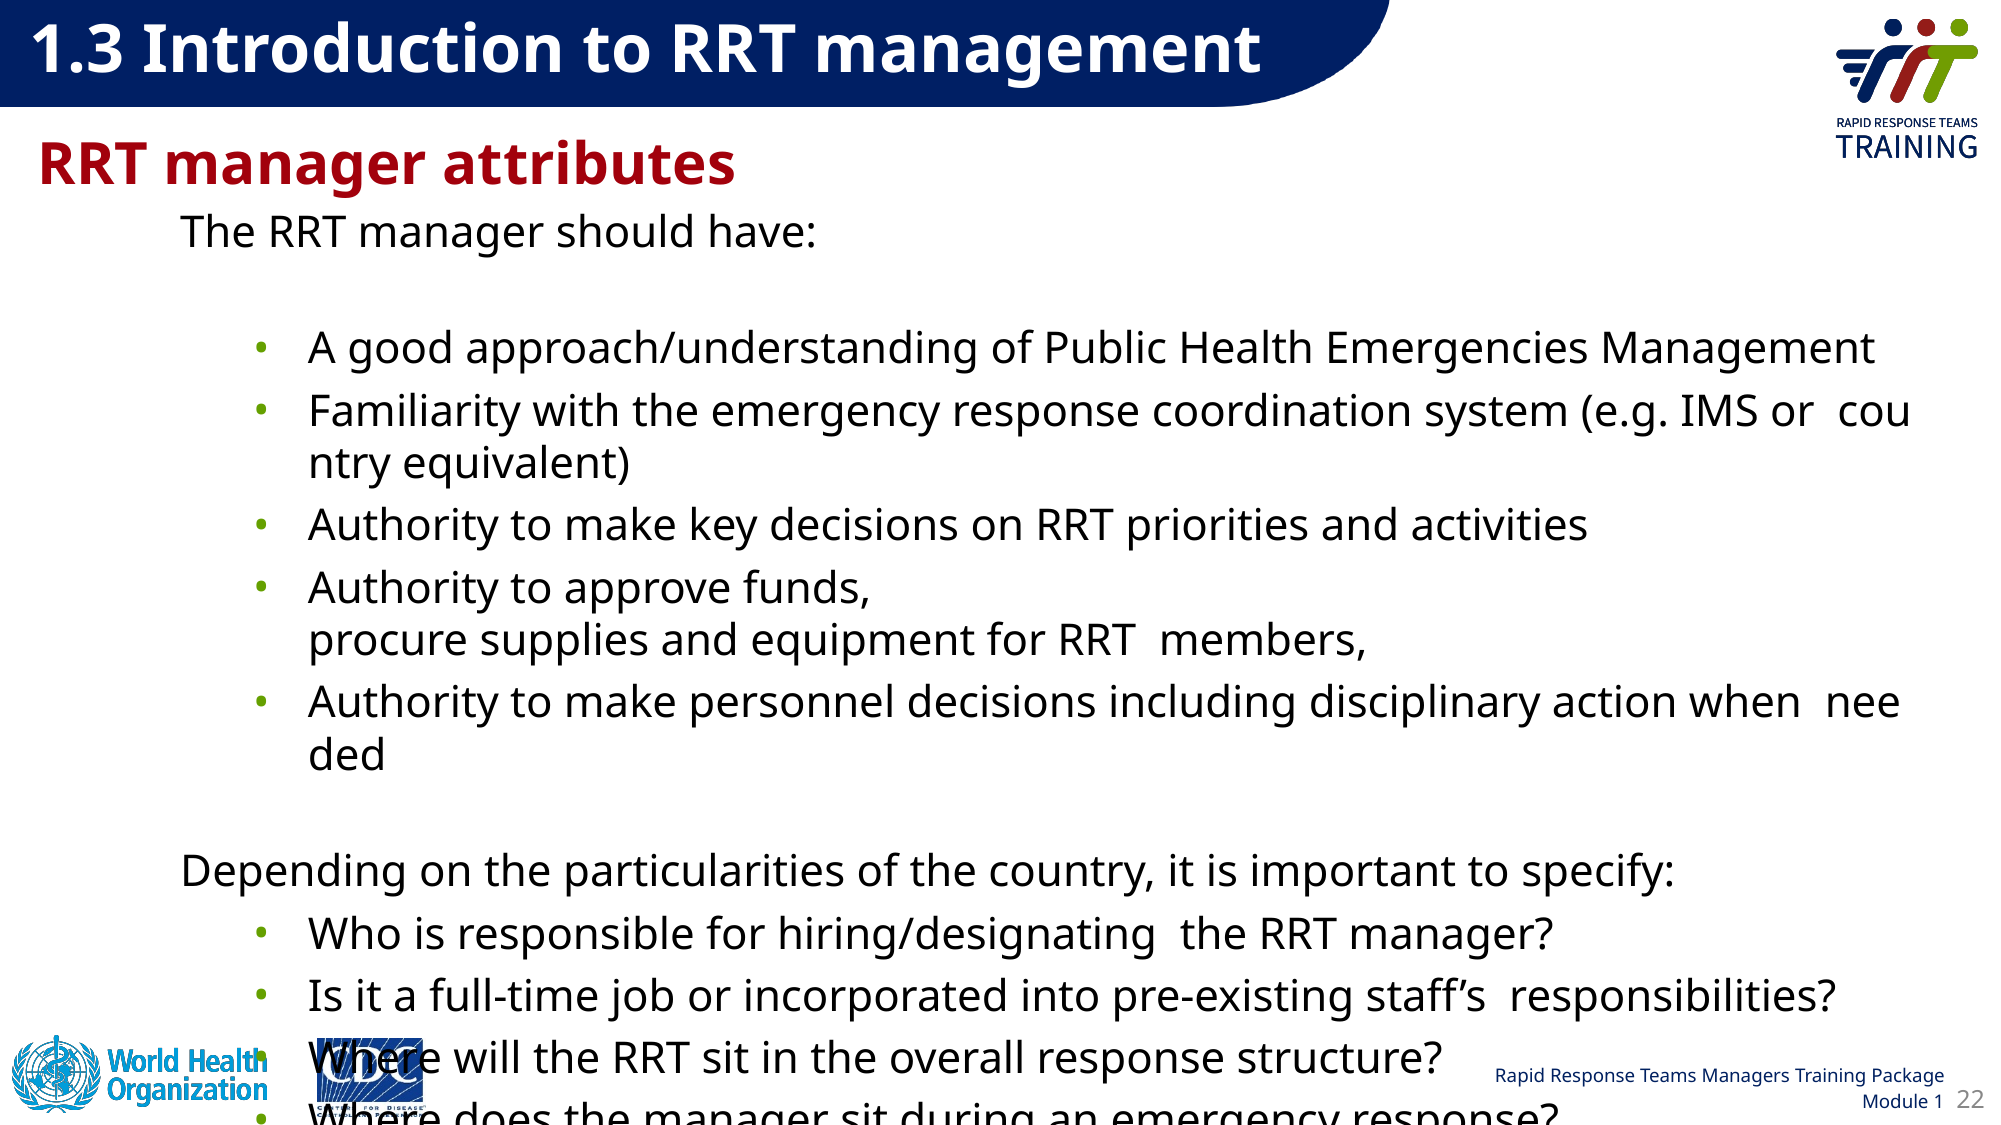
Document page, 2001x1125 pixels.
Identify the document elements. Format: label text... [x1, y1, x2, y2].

picture [46, 1056, 54, 1062]
picture [317, 1038, 426, 1117]
list The RRT manager should have: A good approach/understanding of Public Health Emergencies Management Familiarity with the emergency response coordination system (e.g. IMS or country equivalent) Authority to make key decisions on RRT priorities and activities Authority to approve funds, procure supplies and equipment for RRT members, Authority to make personnel decisions including disciplinary action when needed Depending on the particularities of the country, it is important to specify: Who is responsible for hiring/designating the RRT manager? Is it a full-time job or incorporated into pre-existing staff’s responsibilities? Where will the RRT sit in the overall response structure? Where does the manager sit during an emergency response? [170, 195, 1928, 961]
picture [34, 1054, 43, 1078]
text_box 22 [1557, 1075, 1993, 1121]
picture [40, 1062, 47, 1070]
picture [50, 1108, 62, 1113]
picture [12, 1083, 48, 1113]
picture [22, 1062, 26, 1077]
picture [59, 1035, 267, 1113]
picture [1835, 19, 1978, 167]
picture [0, 0, 1390, 107]
text_box 1.3 Introduction to RRT management [22, 7, 1534, 110]
picture [36, 1088, 78, 1105]
picture [30, 1083, 37, 1091]
picture [24, 1054, 36, 1087]
picture [71, 1053, 90, 1091]
title RRT manager attributes [35, 110, 817, 260]
picture [12, 1035, 54, 1068]
